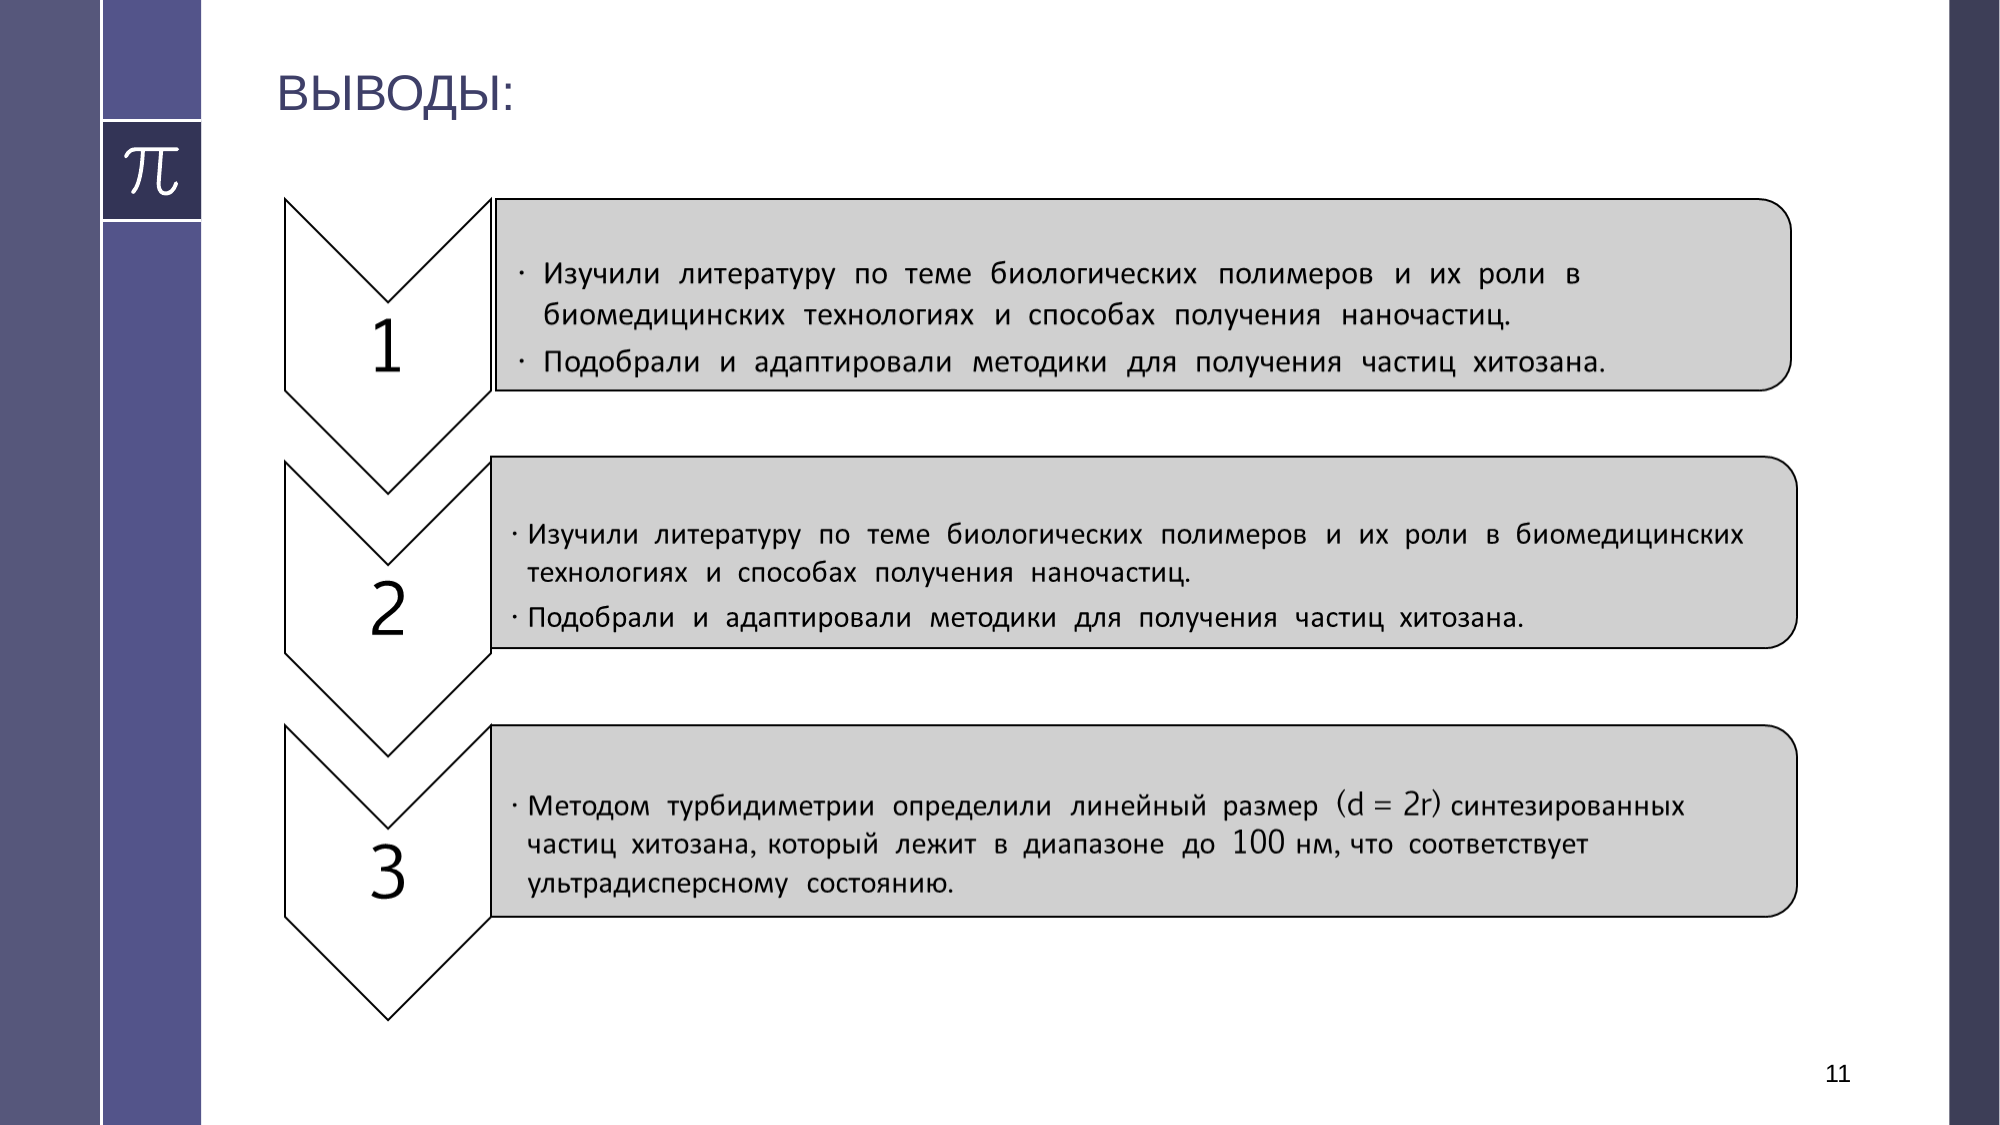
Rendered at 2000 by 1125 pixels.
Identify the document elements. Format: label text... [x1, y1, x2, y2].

title ВЫВОДЫ: [261, 29, 1867, 129]
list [283, 196, 1799, 1022]
text_box ‹#› [1766, 1042, 1867, 1103]
